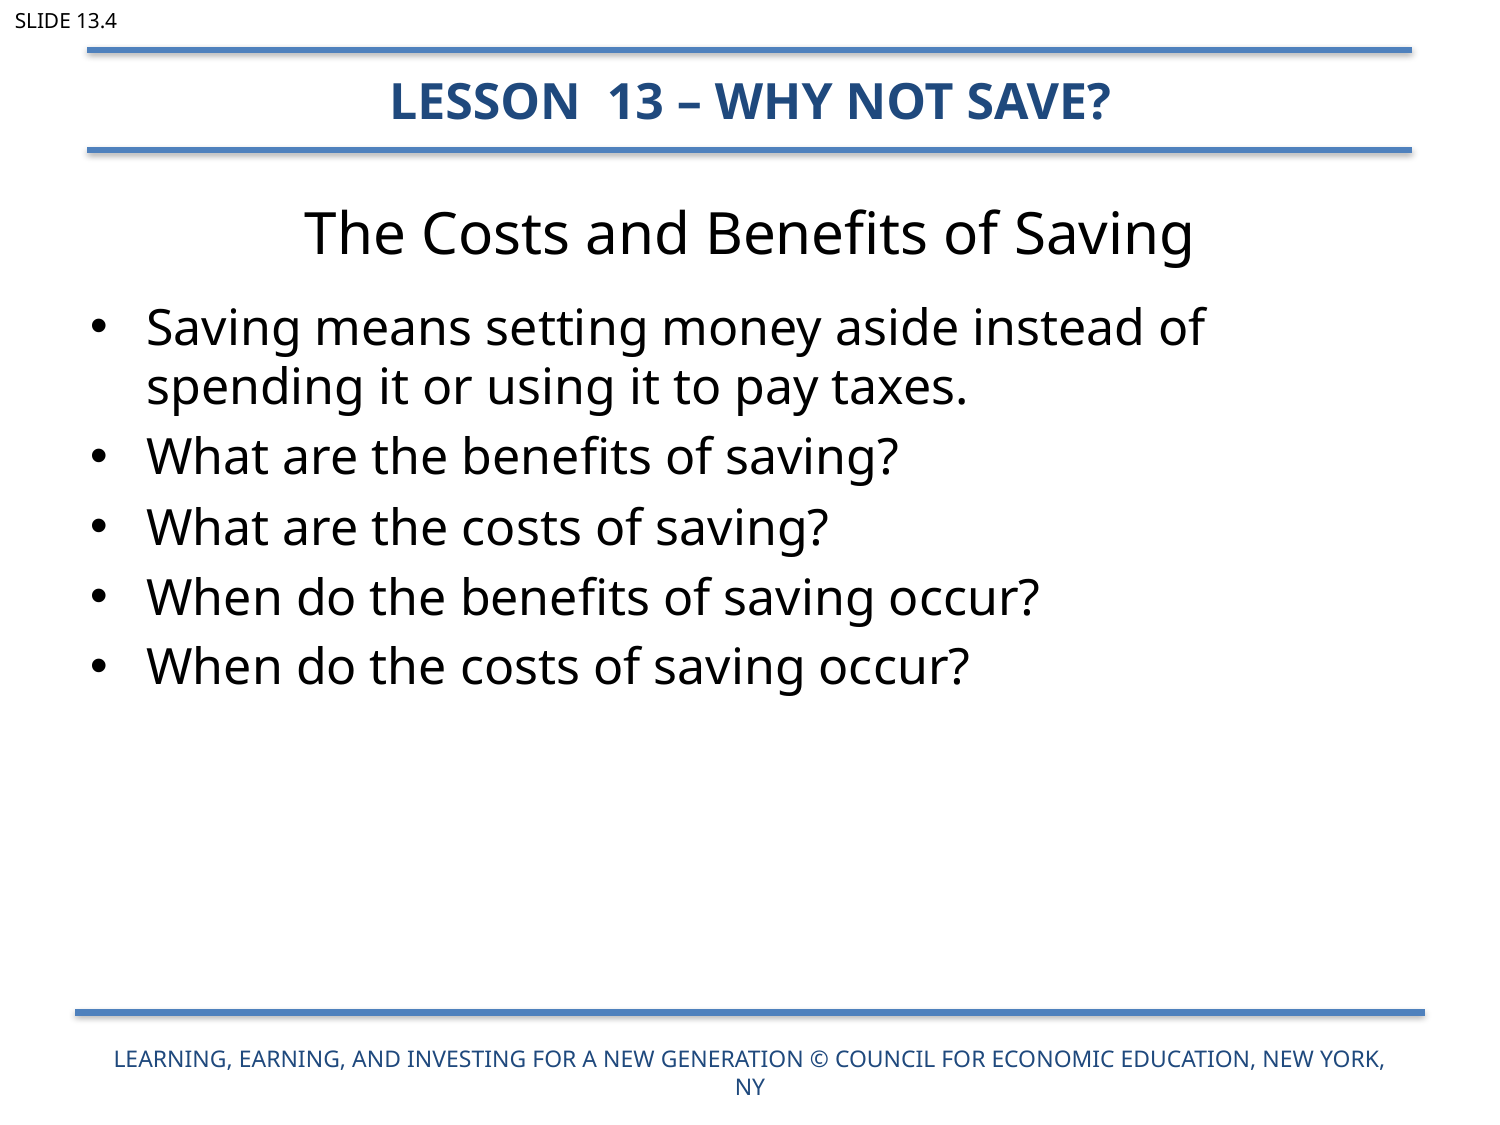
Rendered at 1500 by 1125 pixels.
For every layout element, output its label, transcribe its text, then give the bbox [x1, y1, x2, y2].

title The Costs and Benefits of Saving [75, 137, 1425, 287]
text_box Slide 13.4 [0, 0, 213, 40]
text_box Lesson 13 – Why Not Save? [125, 62, 1375, 138]
list Saving means setting money aside instead of spending it or using it to pay taxes. What are the benefits of saving? What are the costs of saving? When do the benefits of saving occur? When do the costs of saving occur? [75, 287, 1425, 893]
